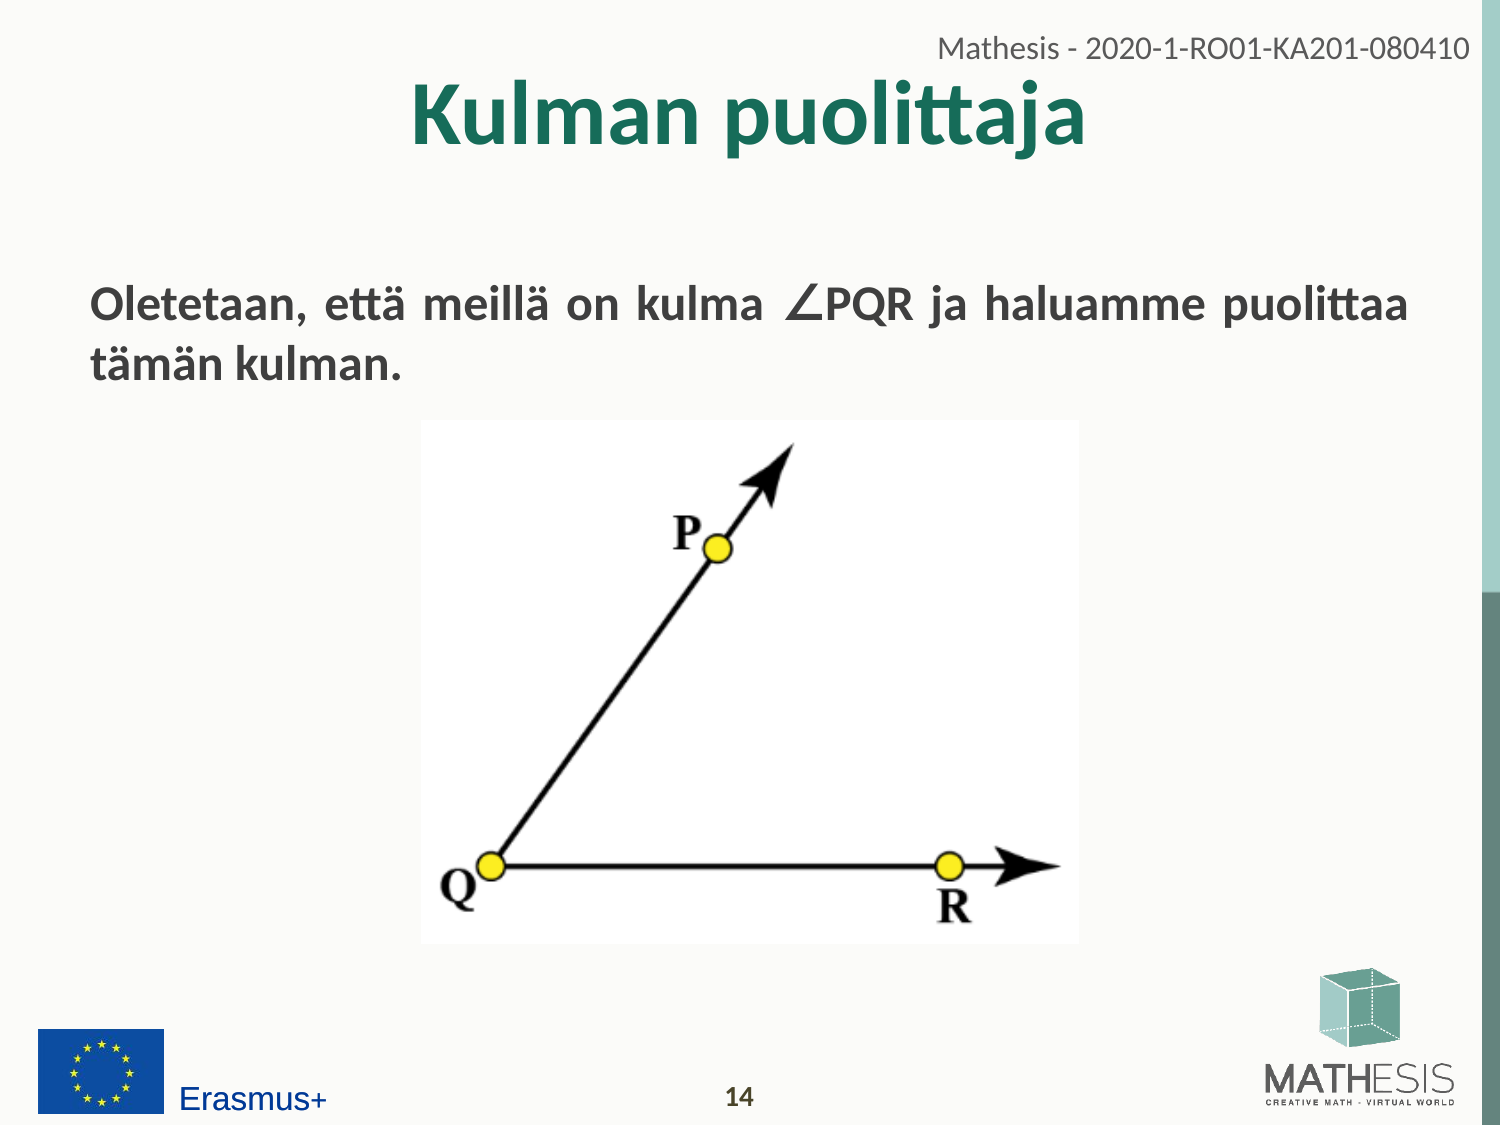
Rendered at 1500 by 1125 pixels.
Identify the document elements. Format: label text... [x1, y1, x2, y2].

picture [421, 420, 1079, 945]
list Oletetaan, että meillä on kulma ∠PQR ja haluamme puolittaa tämän kulman. [75, 262, 1425, 1005]
picture [38, 1029, 164, 1114]
title Kulman puolittaja [75, 45, 1425, 233]
